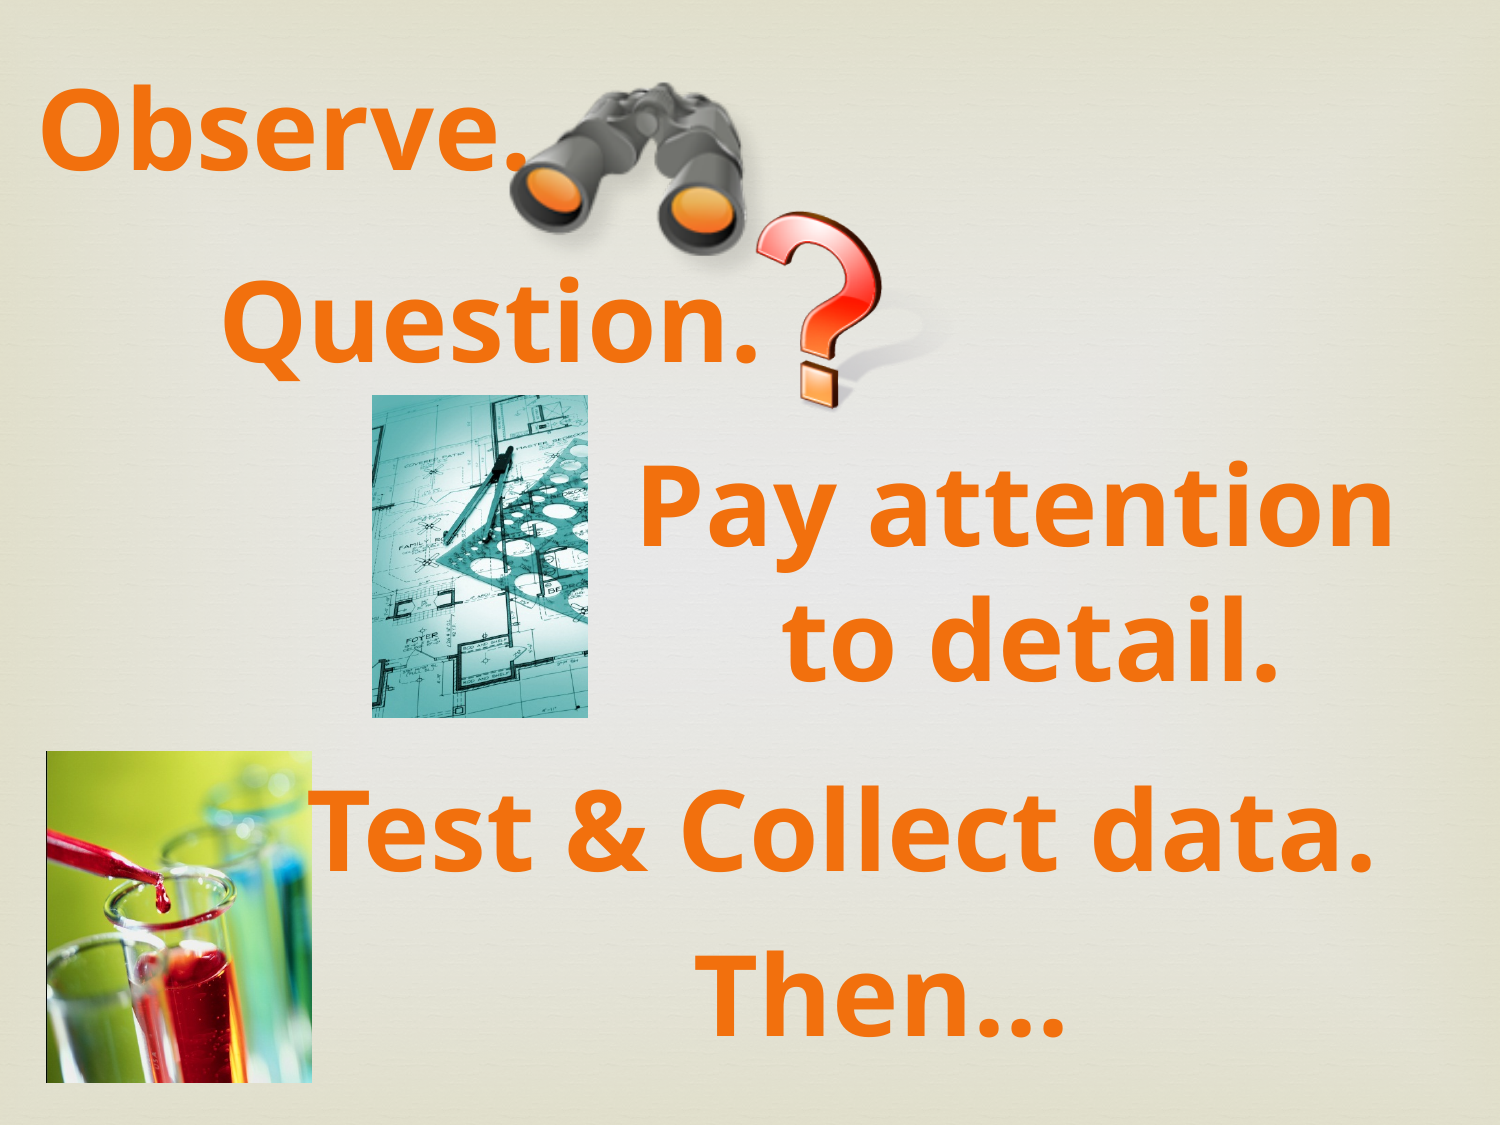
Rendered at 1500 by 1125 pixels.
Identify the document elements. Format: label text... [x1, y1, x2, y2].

text_box Question. [203, 242, 719, 393]
picture [371, 394, 588, 719]
picture [490, 24, 955, 427]
text_box Pay attention to detail. [619, 426, 1415, 712]
text_box Then... [678, 916, 1085, 1067]
text_box Test & Collect data. [314, 751, 1394, 902]
text_box Observe. [21, 49, 484, 200]
picture [46, 750, 313, 1083]
